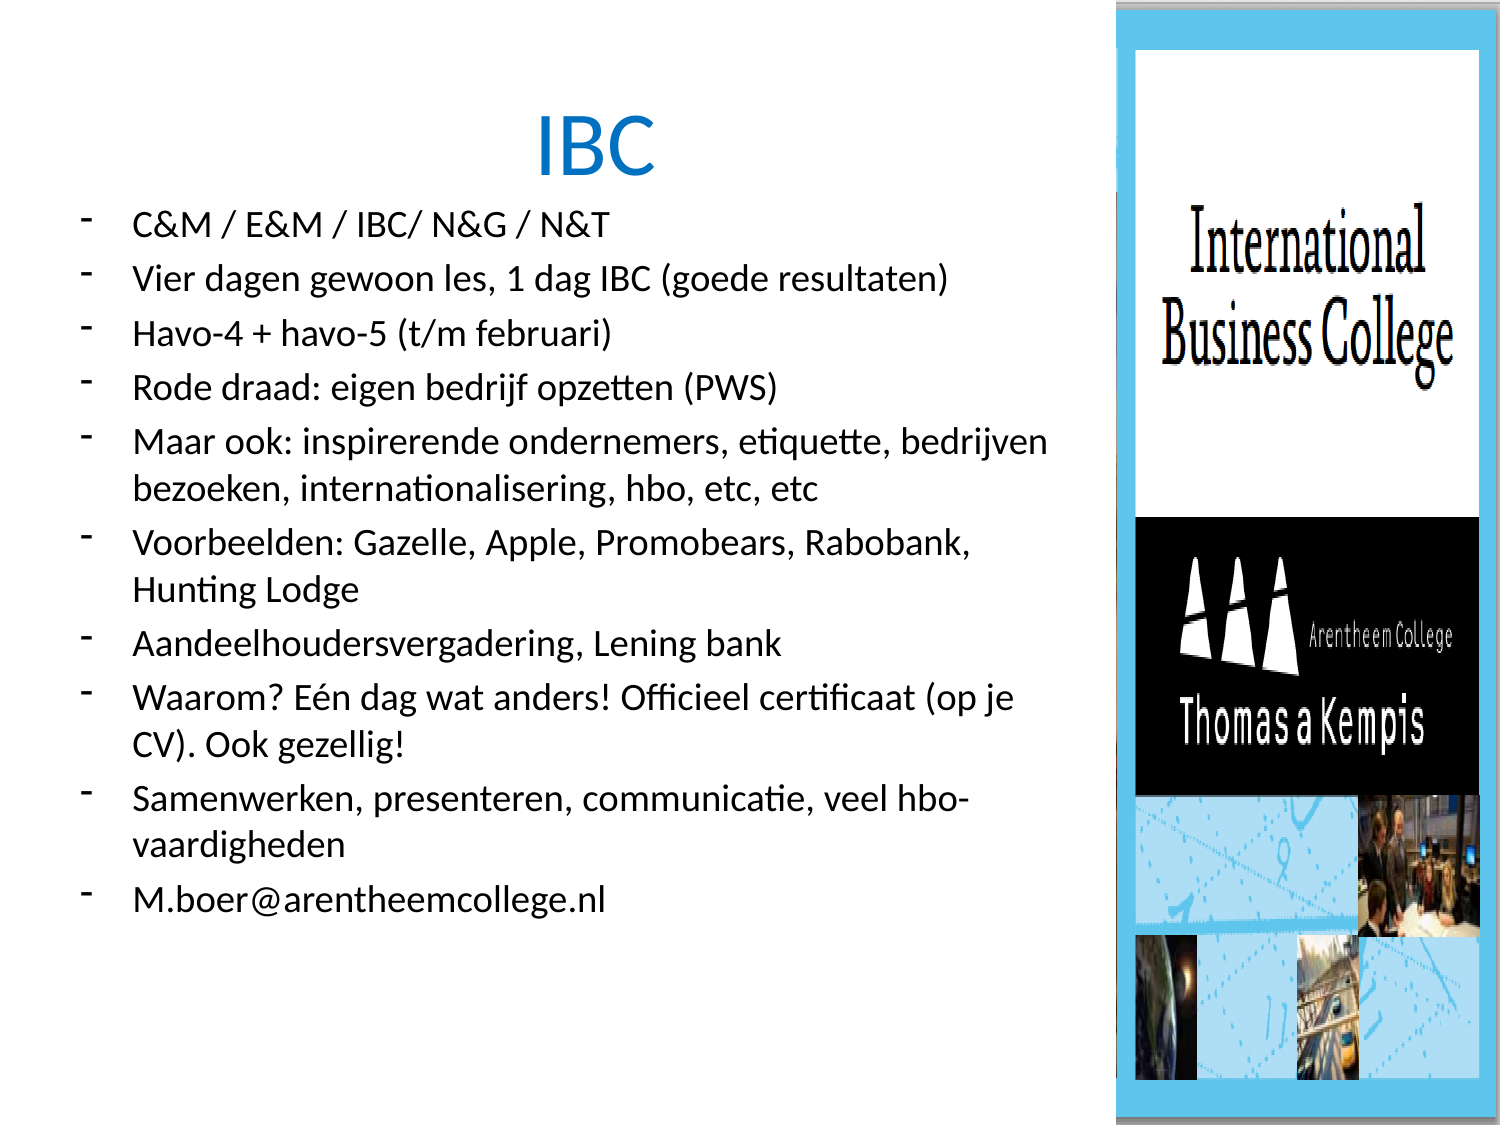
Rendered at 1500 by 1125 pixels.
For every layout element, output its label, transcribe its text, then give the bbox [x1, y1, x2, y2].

title IBC [75, 45, 1110, 233]
list C&M / E&M / IBC/ N&G / N&T Vier dagen gewoon les, 1 dag IBC (goede resultaten) Havo-4 + havo-5 (t/m februari) Rode draad: eigen bedrijf opzetten (PWS) Maar ook: inspirerende ondernemers, etiquette, bedrijven bezoeken, internationalisering, hbo, etc, etc Voorbeelden: Gazelle, Apple, Promobears, Rabobank, Hunting Lodge Aandeelhoudersvergadering, Lening bank Waarom? Eén dag wat anders! Officieel certificaat (op je CV). Ook gezellig! Samenwerken, presenteren, communicatie, veel hbo-vaardigheden M.boer@arentheemcollege.nl [64, 191, 1095, 934]
picture [1115, 0, 1500, 1125]
